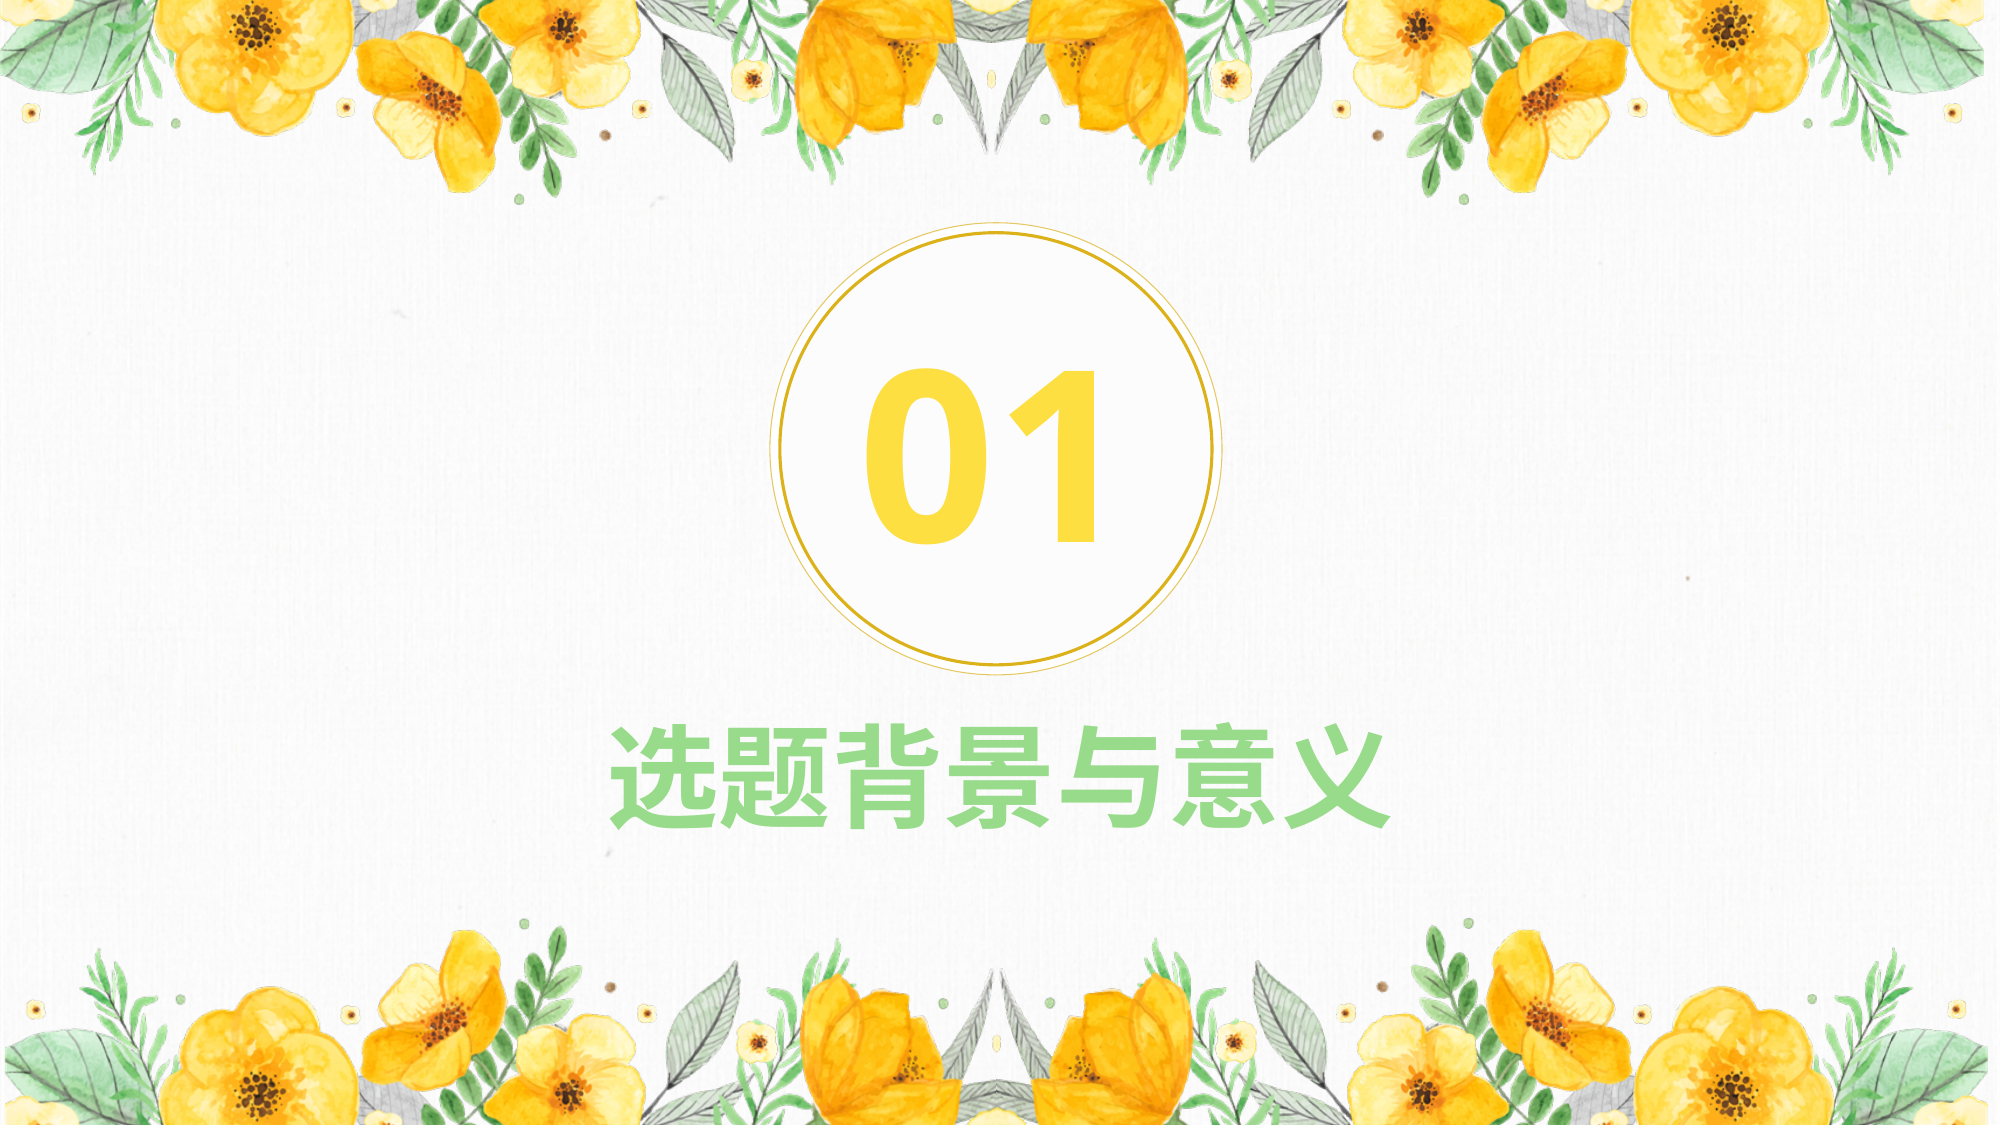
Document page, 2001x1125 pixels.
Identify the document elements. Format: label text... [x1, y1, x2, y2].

text_box 选题背景与意义 [474, 707, 1526, 902]
picture [0, 0, 2001, 1125]
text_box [0, 0, 1984, 221]
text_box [769, 222, 1223, 675]
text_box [4, 902, 1988, 1125]
